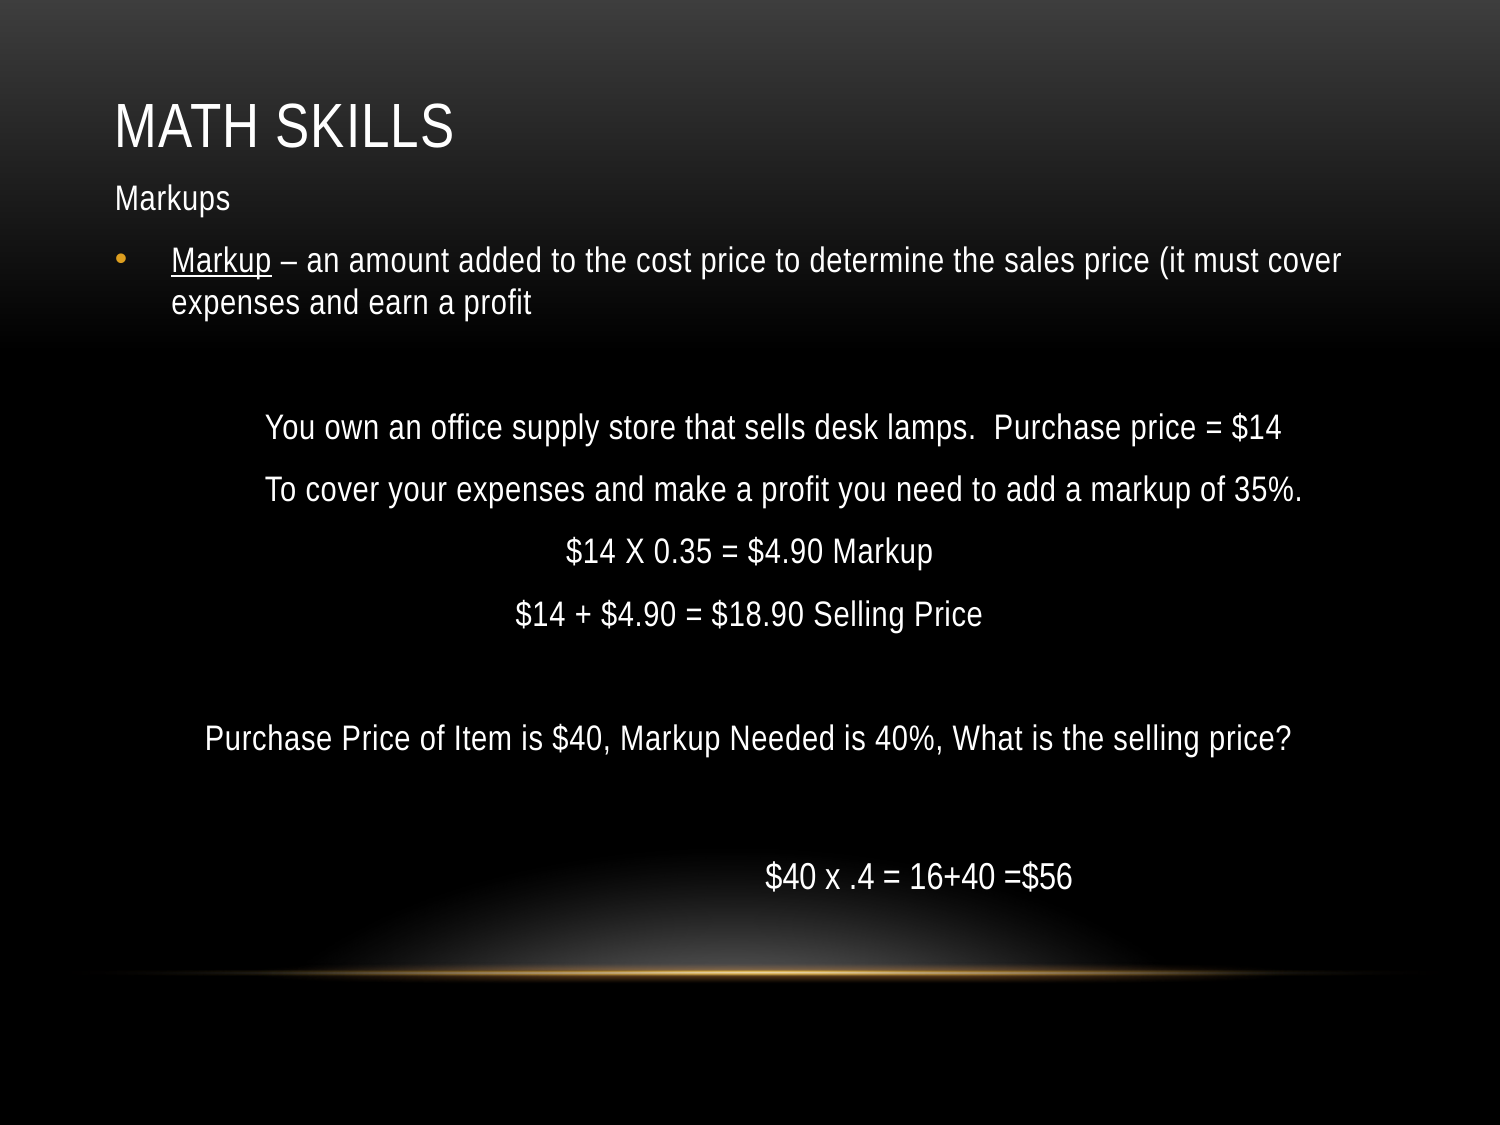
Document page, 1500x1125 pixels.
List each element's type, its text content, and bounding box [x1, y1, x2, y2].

list Markups Markup – an amount added to the cost price to determine the sales price (it must cover expenses and earn a profit You own an office supply store that sells desk lamps. Purchase price = $14 To cover your expenses and make a profit you need to add a markup of 35%. $14 X 0.35 = $4.90 Markup $14 + $4.90 = $18.90 Selling Price Purchase Price of Item is $40, Markup Needed is 40%, What is the selling price? [99, 167, 1400, 843]
text_box $40 x .4 = 16+40 =$56 [750, 844, 1132, 905]
title Math skills [99, 36, 1400, 167]
picture [0, 0, 1500, 1125]
